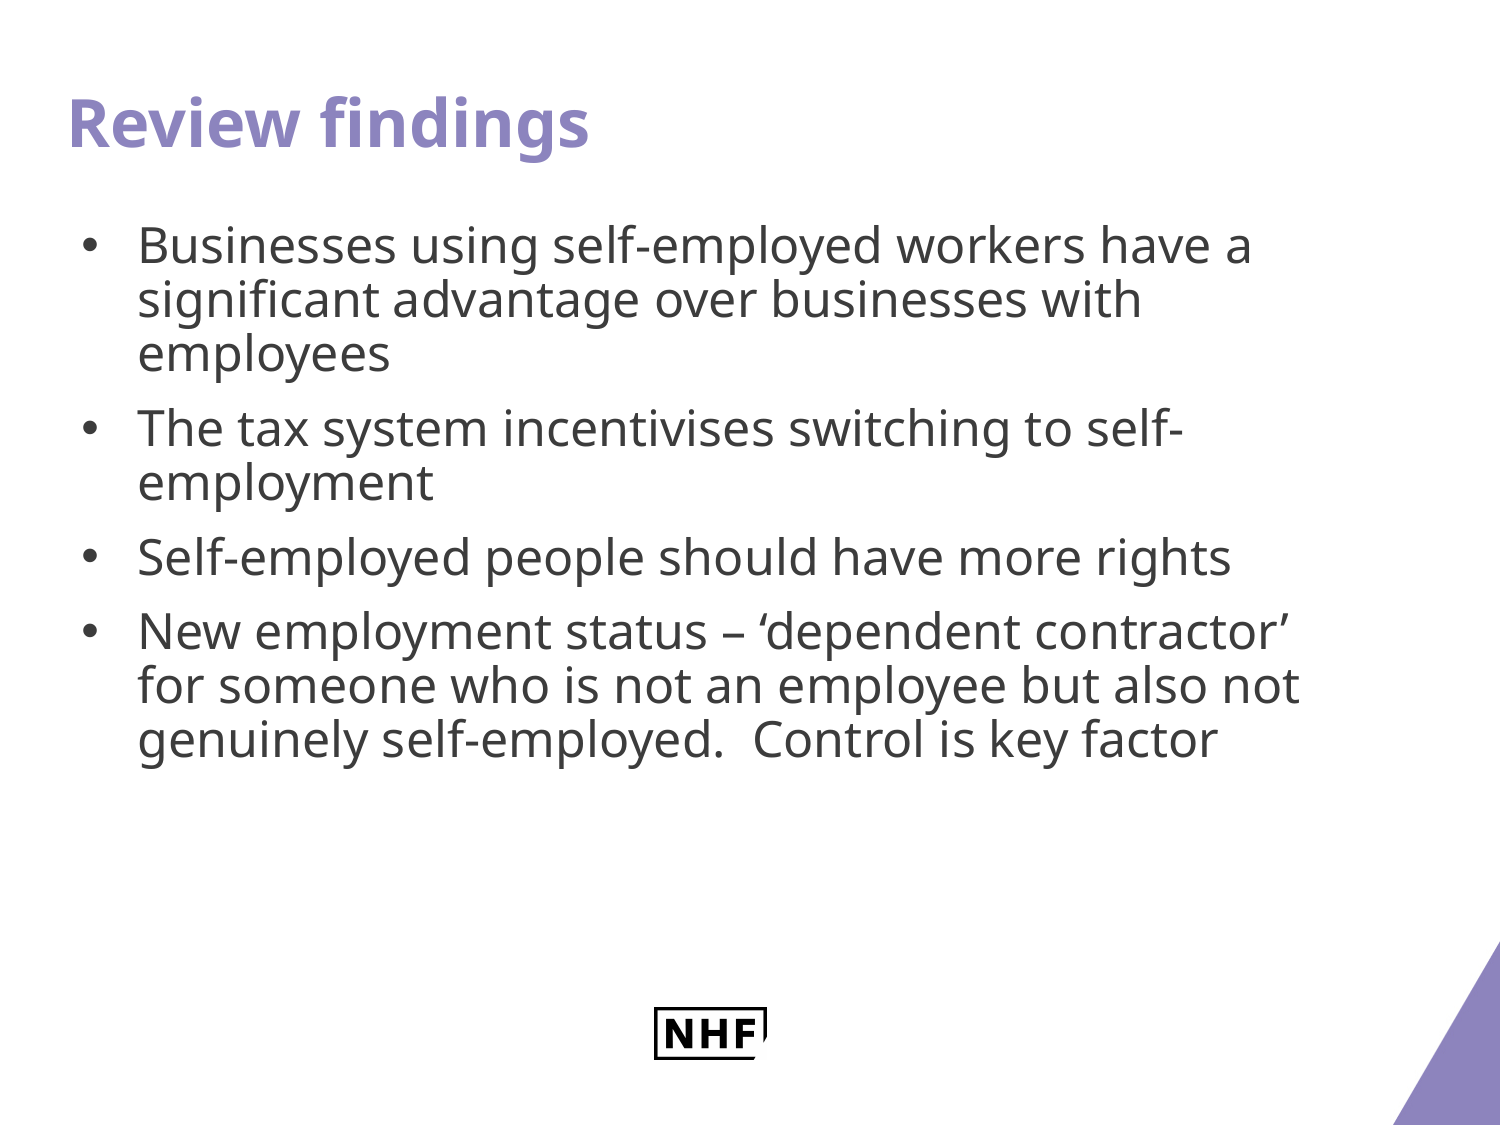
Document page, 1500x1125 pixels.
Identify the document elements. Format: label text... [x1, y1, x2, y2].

picture [1381, 941, 1500, 1125]
subtitle Businesses using self-employed workers have a significant advantage over businesses with employees The tax system incentivises switching to self-employment Self-employed people should have more rights New employment status – ‘dependent contractor’ for someone who is not an employee but also not genuinely self-employed. Control is key factor [66, 212, 1355, 1000]
text_box Review findings [51, 73, 606, 169]
picture [654, 1007, 767, 1060]
